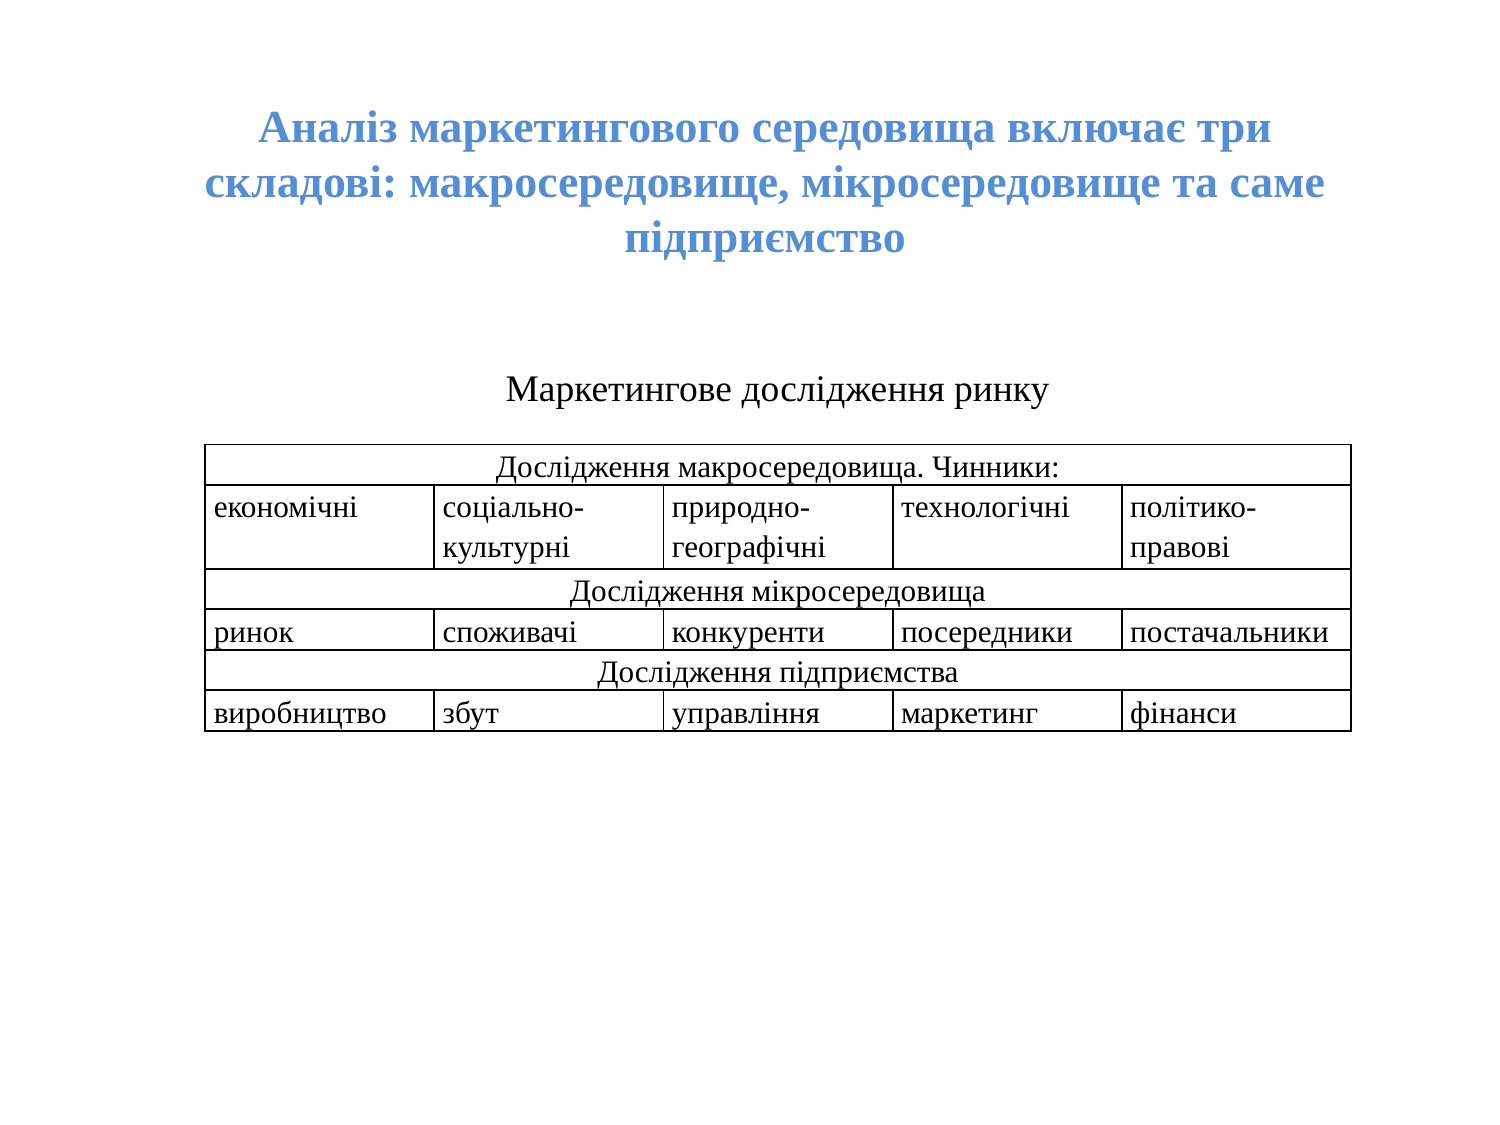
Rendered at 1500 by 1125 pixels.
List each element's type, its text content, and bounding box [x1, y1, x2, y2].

table_header Дослідження макросередовища. Чинники: [206, 445, 1350, 484]
table_cell посередники [894, 610, 1121, 649]
table_cell ринок [206, 610, 433, 649]
table_cell технологічні [894, 486, 1121, 568]
table_cell Дослідження мікросередовища [206, 570, 1350, 608]
table_cell маркетинг [894, 691, 1121, 730]
table_cell споживачі [435, 610, 663, 649]
table_cell соціально-культурні [435, 486, 663, 568]
text_box Аналіз маркетингового середовища включає три складові: макросередовище, мікросередовище та саме підприємство [180, 89, 1350, 269]
table_cell природно-географічні [664, 486, 892, 568]
table_cell постачальники [1123, 610, 1350, 649]
table_cell фінанси [1123, 691, 1350, 730]
table_cell управління [664, 691, 892, 730]
table_cell економічні [206, 486, 433, 568]
table_cell збут [435, 691, 663, 730]
table_cell конкуренти [664, 610, 892, 649]
table_cell політико-правові [1123, 486, 1350, 568]
text_box Маркетингове дослідження ринку [276, 334, 1224, 417]
table_cell виробництво [206, 691, 433, 730]
table_cell Дослідження підприємства [206, 651, 1350, 689]
